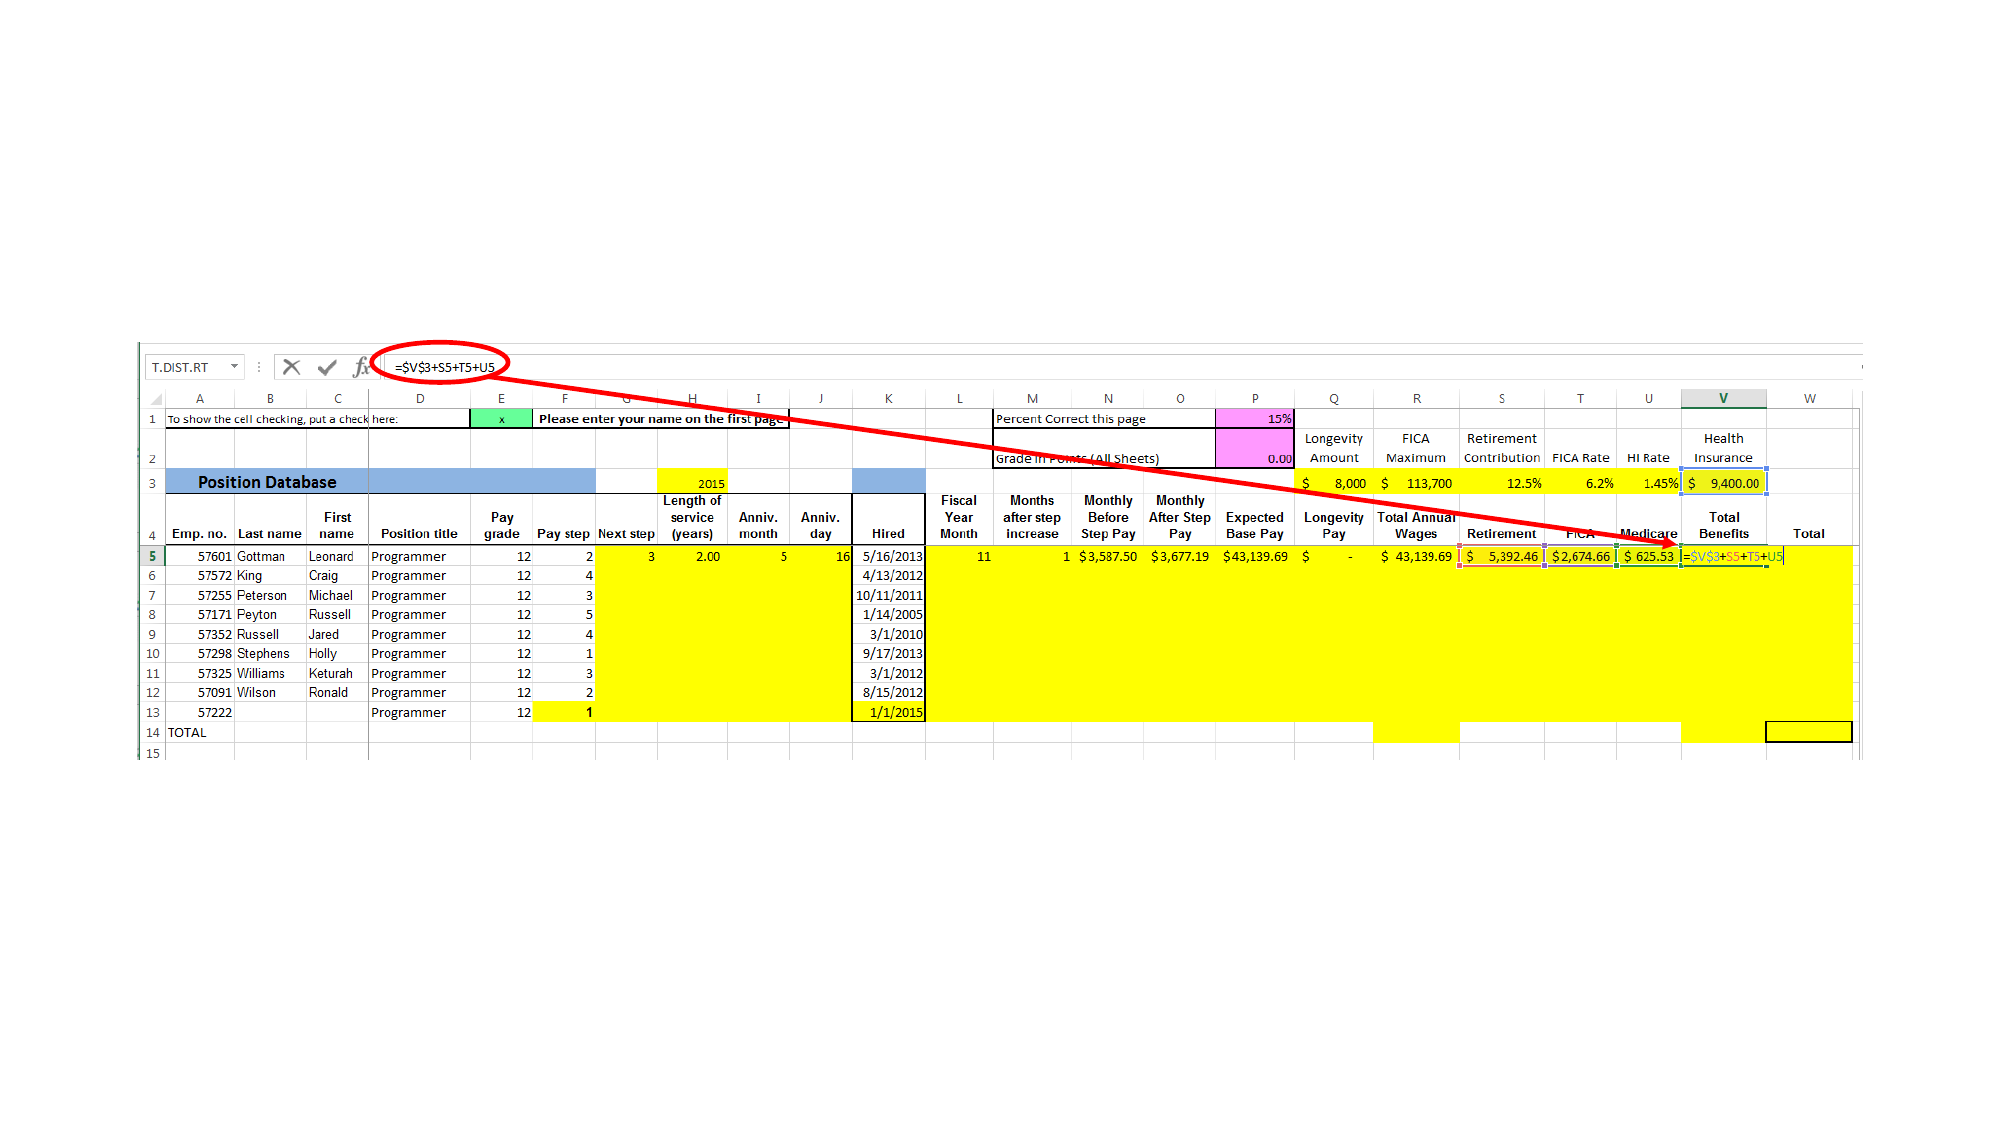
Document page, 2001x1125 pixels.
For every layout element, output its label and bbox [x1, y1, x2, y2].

text_box [488, 376, 1677, 545]
list [137, 342, 1863, 760]
